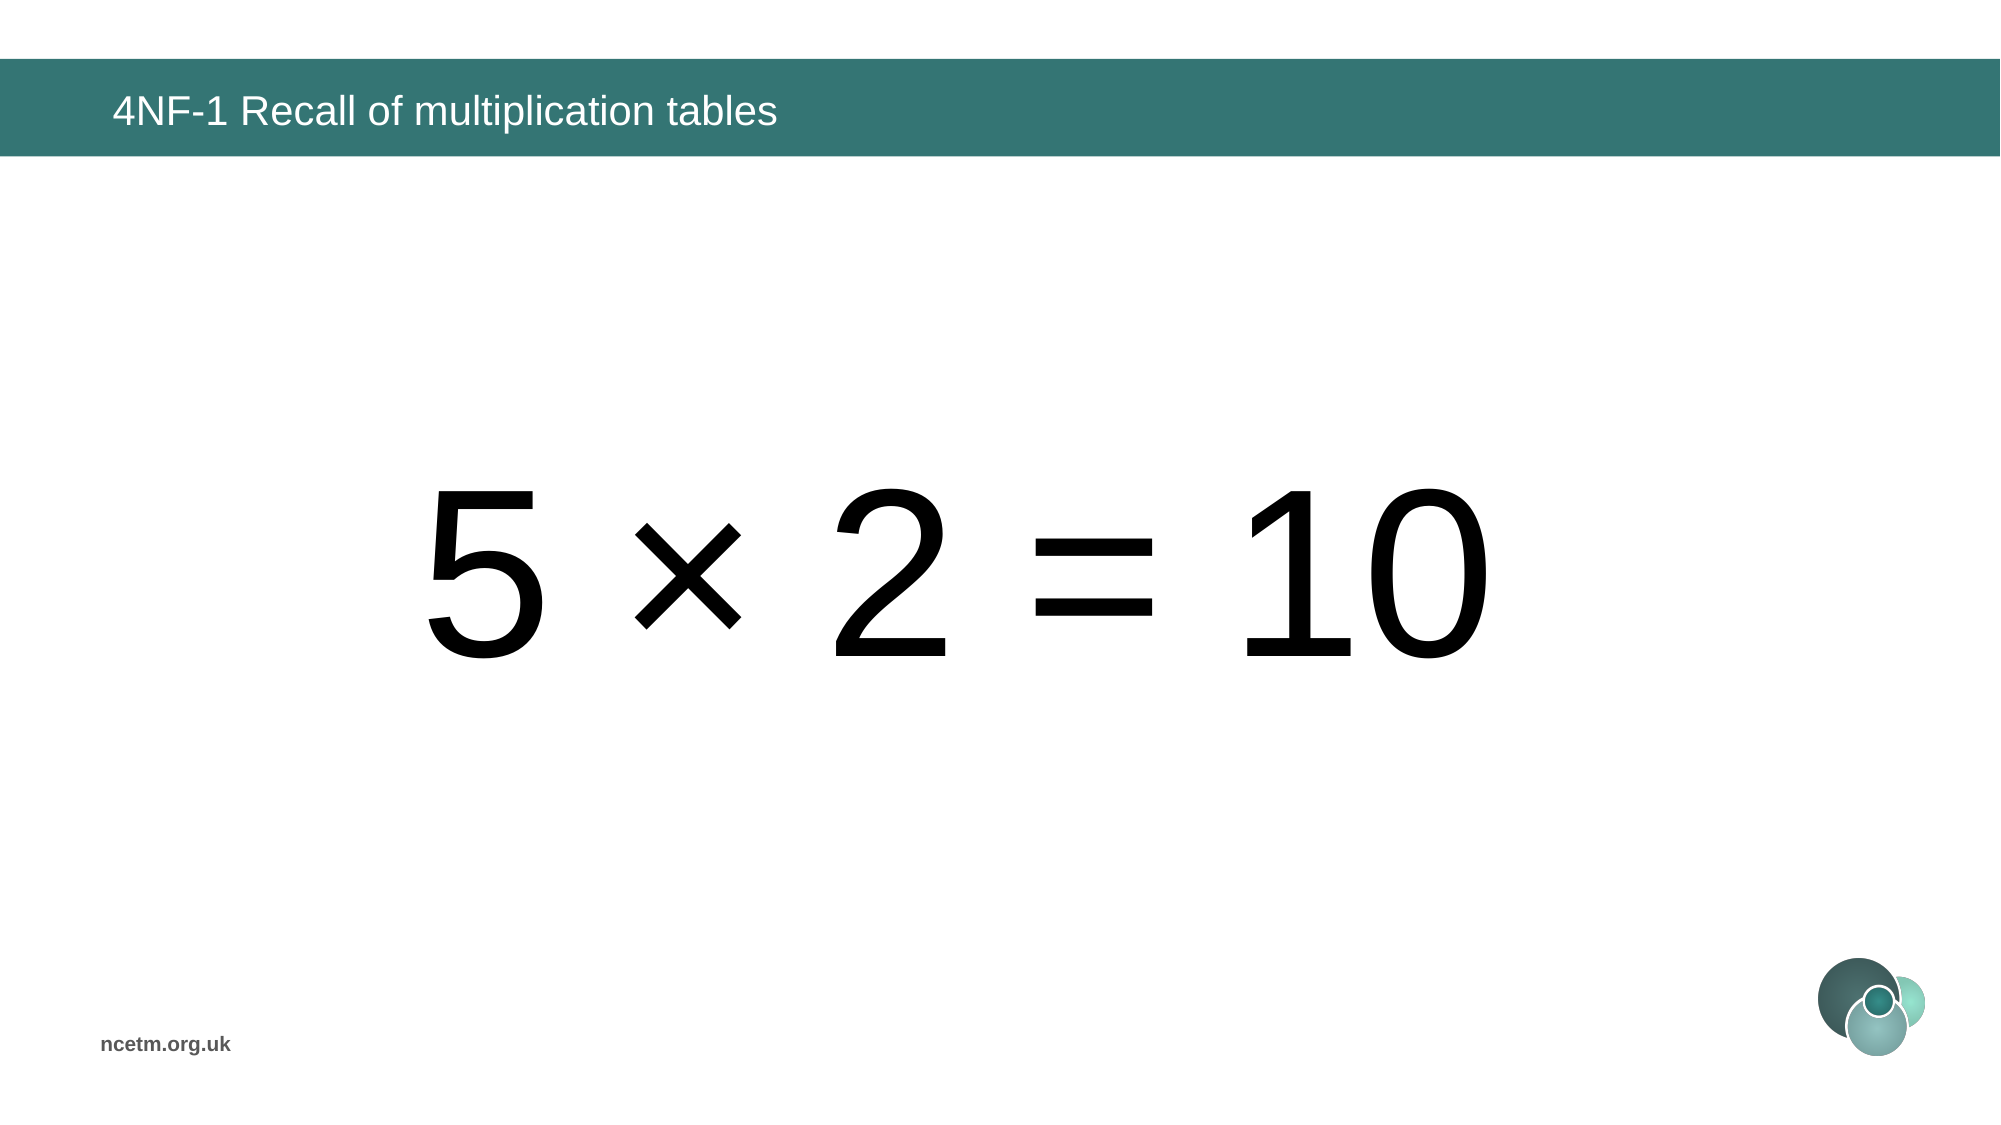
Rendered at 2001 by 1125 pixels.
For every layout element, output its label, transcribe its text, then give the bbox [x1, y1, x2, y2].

title 4NF-1 Recall of multiplication tables [97, 76, 1945, 147]
text_box 10 [1214, 409, 1511, 712]
picture [1818, 958, 1925, 1056]
text_box 5 × 2 = [404, 409, 1214, 712]
